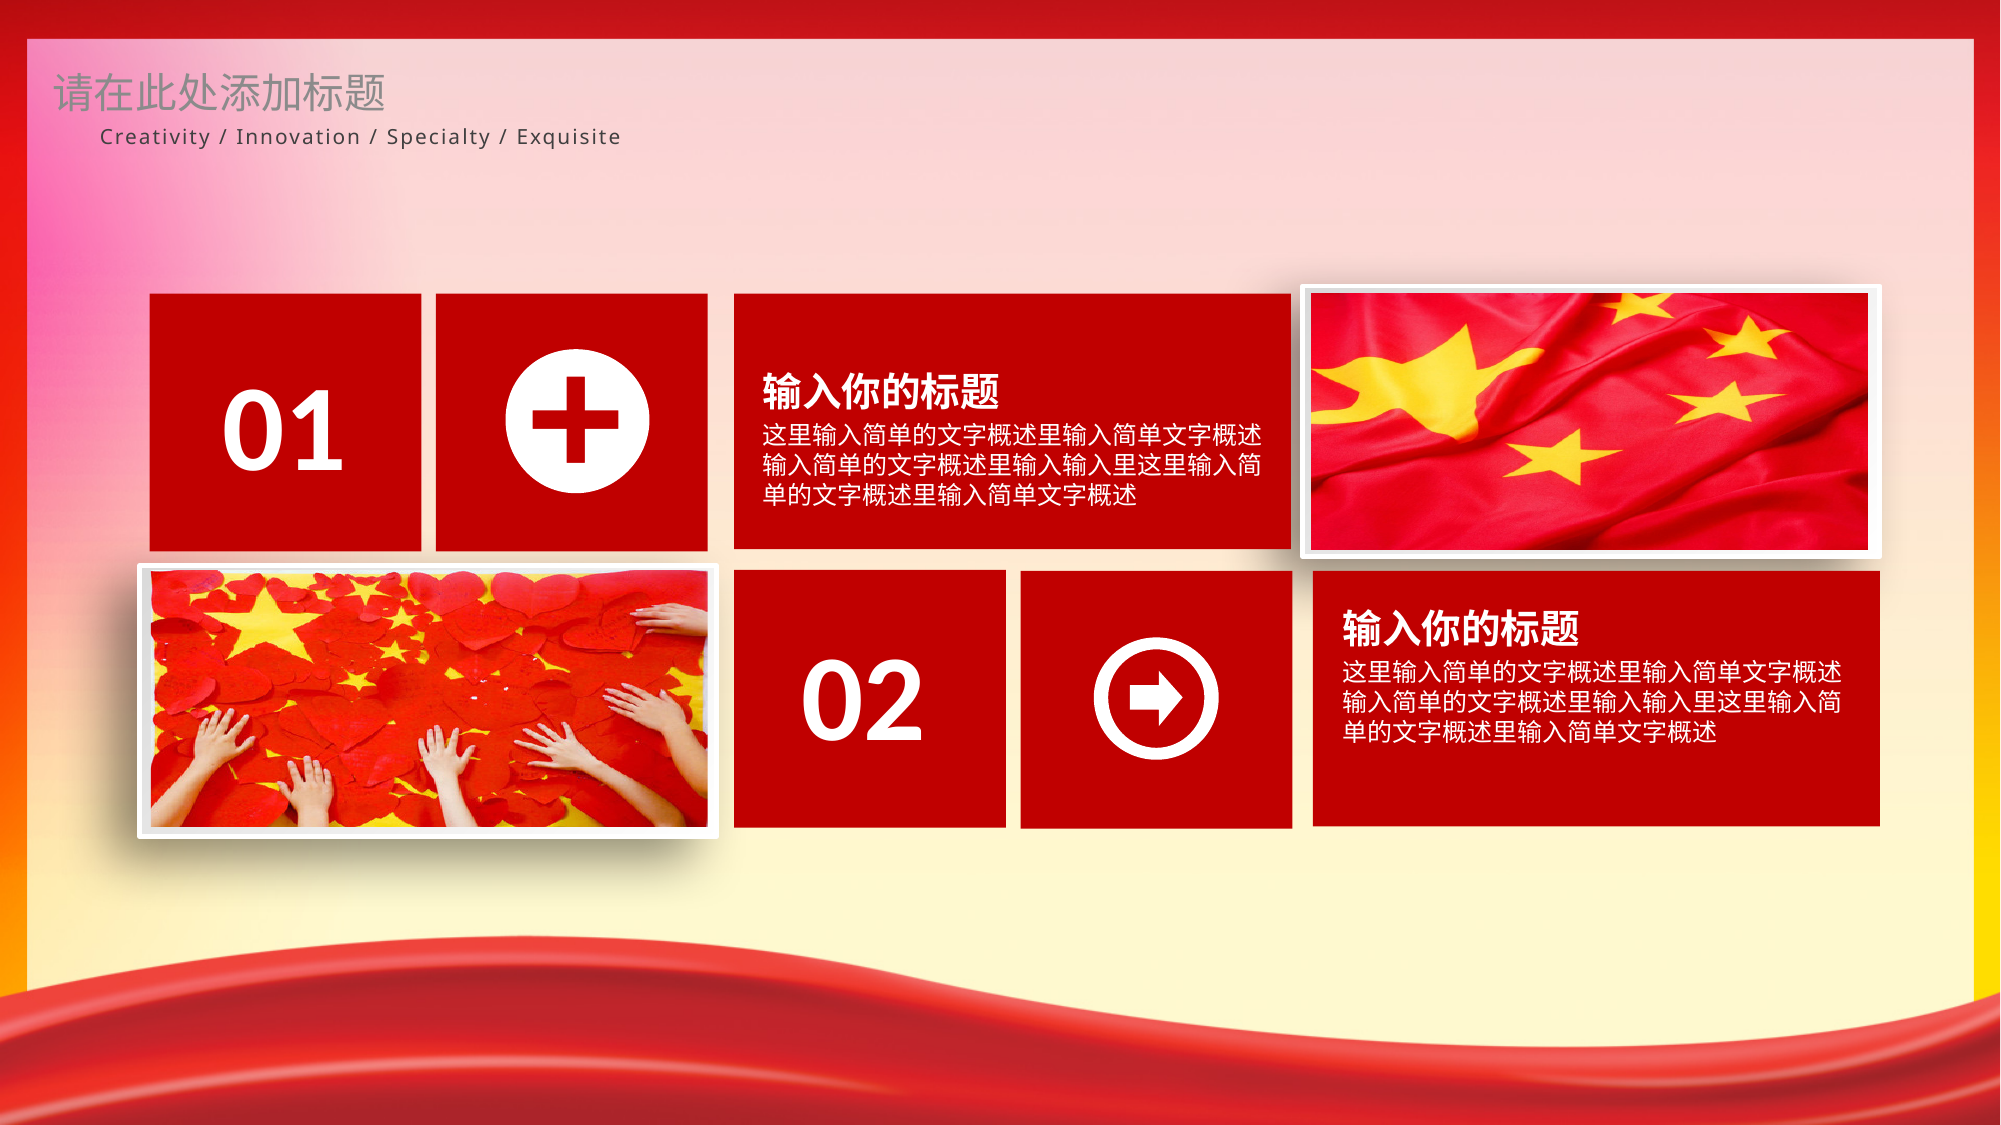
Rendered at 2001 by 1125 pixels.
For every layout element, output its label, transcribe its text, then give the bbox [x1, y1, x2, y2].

text_box [1302, 285, 1880, 557]
text_box 02 [781, 607, 946, 775]
text_box [505, 349, 650, 494]
text_box [148, 293, 422, 552]
text_box [435, 293, 709, 552]
text_box 输入你的标题 这里输入简单的文字概述里输入简单文字概述输入简单的文字概述里输入输入里这里输入简单的文字概述里输入简单文字概述 [742, 357, 1299, 552]
text_box [1312, 570, 1881, 827]
text_box [733, 293, 1292, 550]
picture [0, 0, 2001, 1125]
text_box Creativity / Innovation / Specialty / Exquisite [85, 116, 851, 156]
text_box [139, 565, 717, 837]
text_box [150, 570, 709, 827]
list 请在此处添加标题 [37, 58, 638, 156]
text_box [1093, 637, 1219, 760]
text_box [733, 569, 1007, 829]
text_box [1310, 293, 1869, 550]
text_box 输入你的标题 这里输入简单的文字概述里输入简单文字概述输入简单的文字概述里输入输入里这里输入简单的文字概述里输入简单文字概述 [1322, 594, 1880, 789]
text_box 01 [202, 337, 368, 505]
text_box [1019, 570, 1293, 830]
